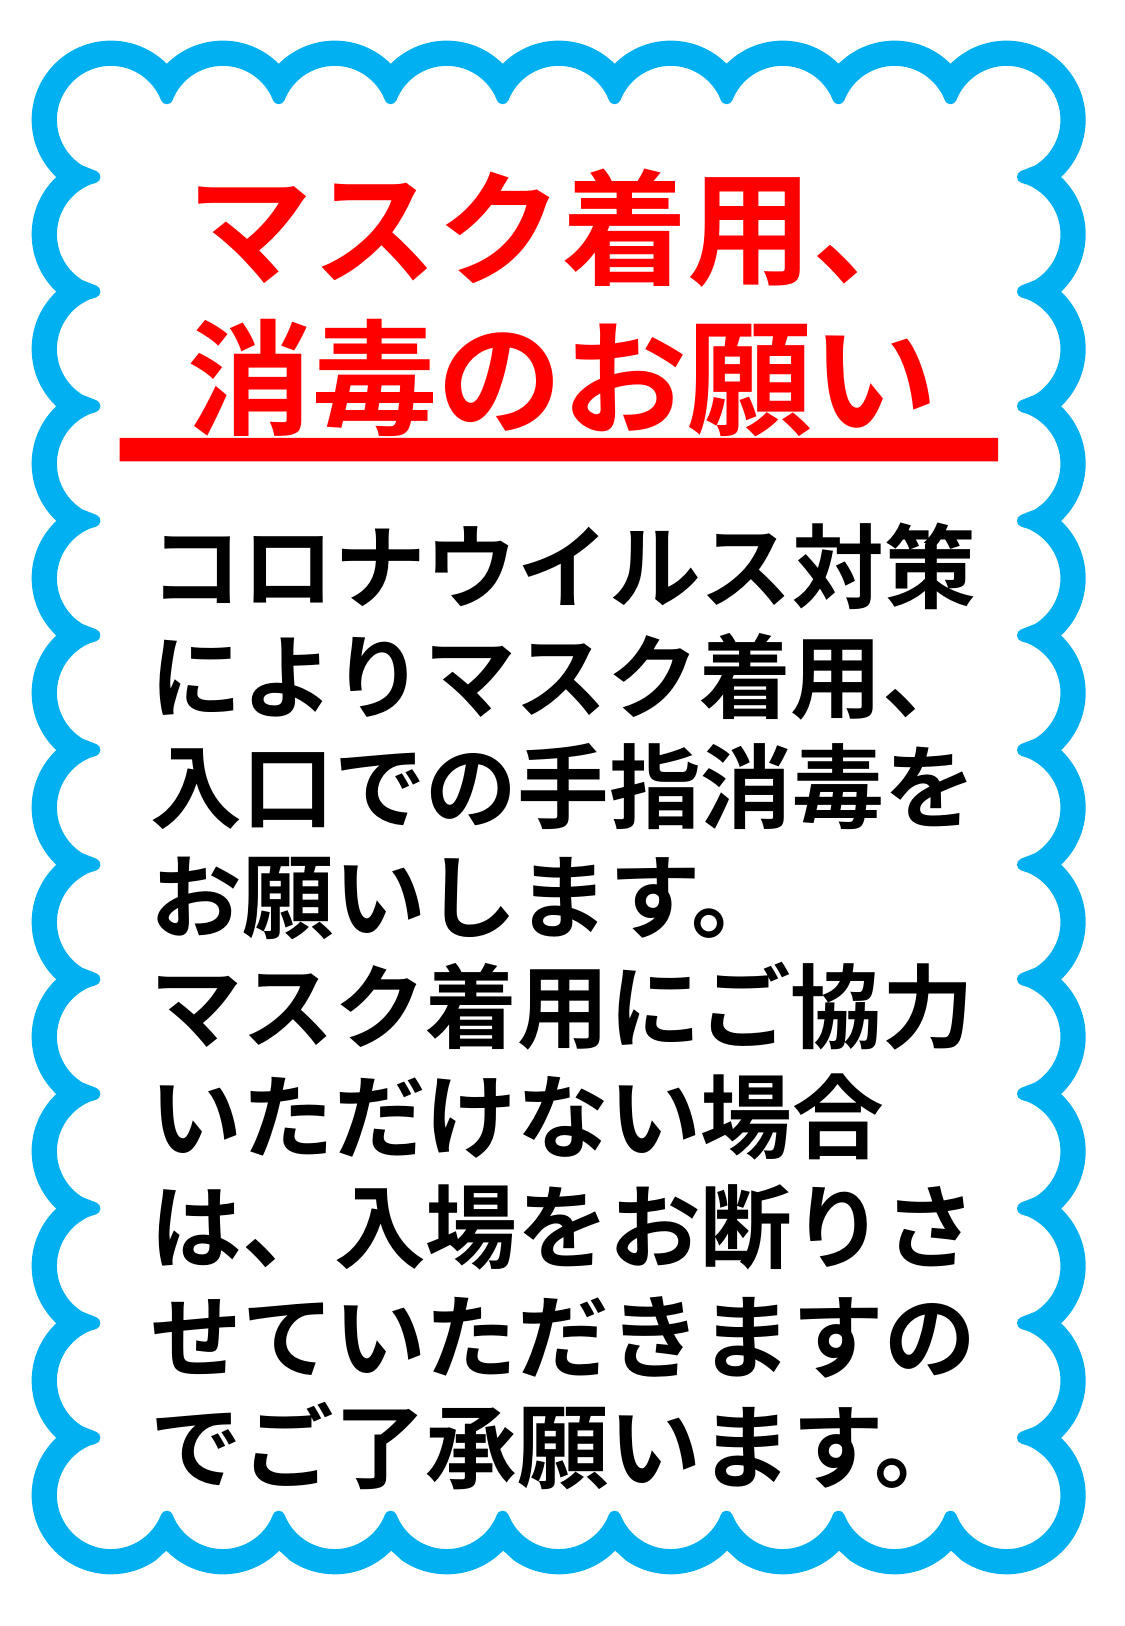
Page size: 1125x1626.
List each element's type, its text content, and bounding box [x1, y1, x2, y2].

text_box [117, 436, 1000, 463]
text_box [35, 459, 1082, 1571]
text_box コロナウイルス対策によりマスク着用、入口での手指消毒をお願いします。 マスク着用にご協力いただけない場合は、入場をお断りさせていただきますのでご了承願います。 [135, 502, 993, 1507]
text_box マスク着用、 消毒のお願い [0, 143, 1125, 459]
text_box [35, 44, 1082, 143]
